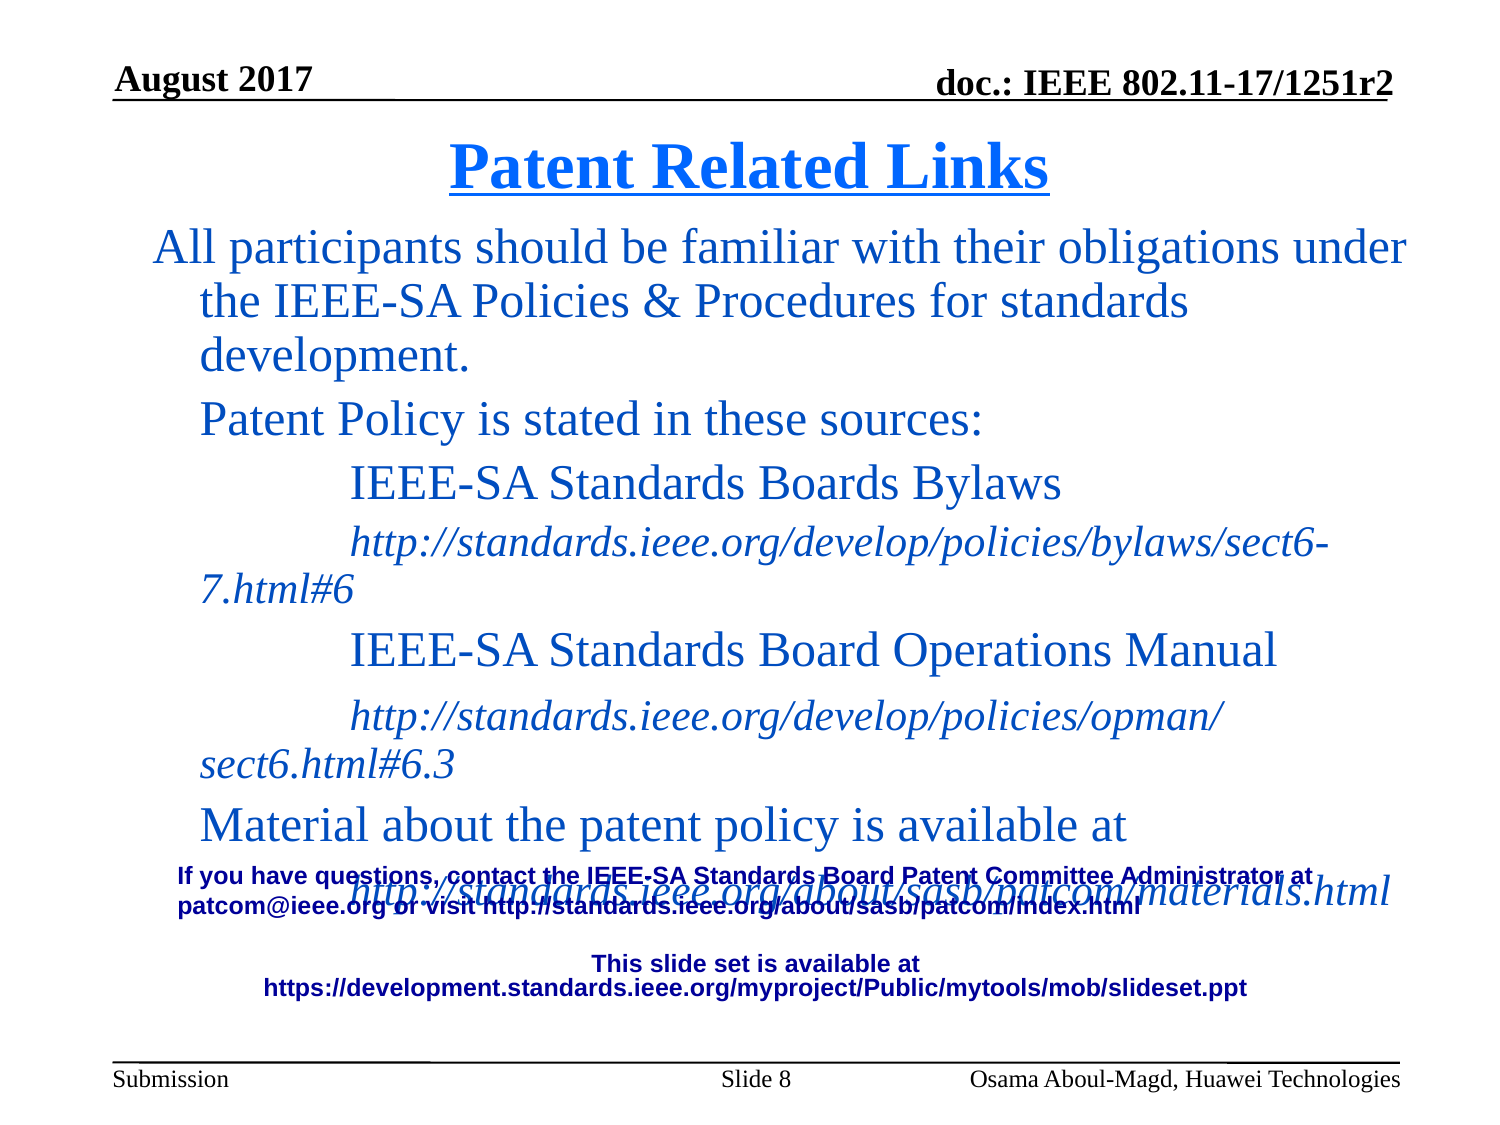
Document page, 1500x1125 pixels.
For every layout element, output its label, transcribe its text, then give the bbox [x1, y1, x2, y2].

slide_number Slide 8 [712, 1061, 800, 1123]
list All participants should be familiar with their obligations under the IEEE-SA Policies & Procedures for standards development. Patent Policy is stated in these sources: IEEE-SA Standards Boards Bylaws http://standards.ieee.org/develop/policies/bylaws/sect6-7.html#6 IEEE-SA Standards Board Operations Manual http://standards.ieee.org/develop/policies/opman/sect6.html#6.3 Material about the patent policy is available at http://standards.ieee.org/about/sasb/patcom/materials.html [62, 212, 1438, 888]
text_box If you have questions, contact the IEEE-SA Standards Board Patent Committee Administrator at patcom@ieee.org or visit http://standards.ieee.org/about/sasb/patcom/index.html This slide set is available at https://development.standards.ieee.org/myproject/Public/mytools/mob/slideset.ppt [162, 851, 1350, 1009]
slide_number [114, 54, 423, 100]
footer Osama Aboul-Magd, Huawei Technologies [878, 1061, 1402, 1093]
title Patent Related Links [112, 74, 1388, 212]
